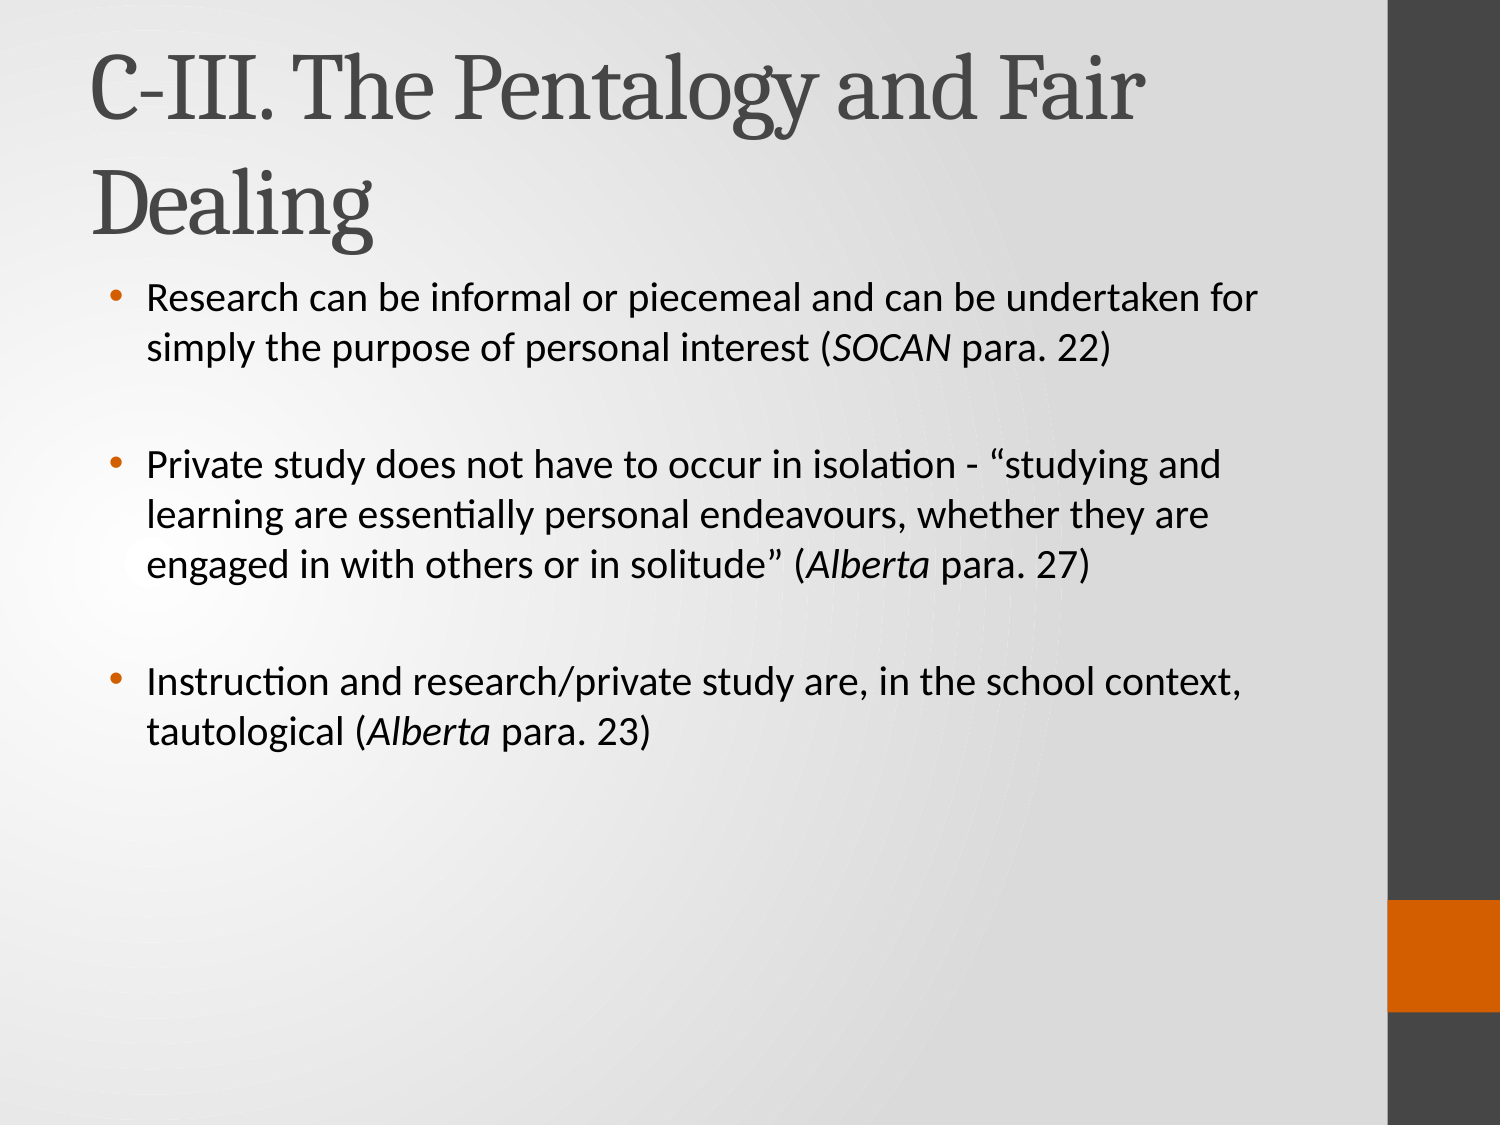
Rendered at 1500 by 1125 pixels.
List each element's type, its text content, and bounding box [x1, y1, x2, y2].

list Research can be informal or piecemeal and can be undertaken for simply the purpose of personal interest (SOCAN para. 22) Private study does not have to occur in isolation - “studying and learning are essentially personal endeavours, whether they are engaged in with others or in solitude” (Alberta para. 27) Instruction and research/private study are, in the school context, tautological (Alberta para. 23) [75, 262, 1325, 1050]
title C-III. The Pentalogy and Fair Dealing [75, 45, 1325, 233]
